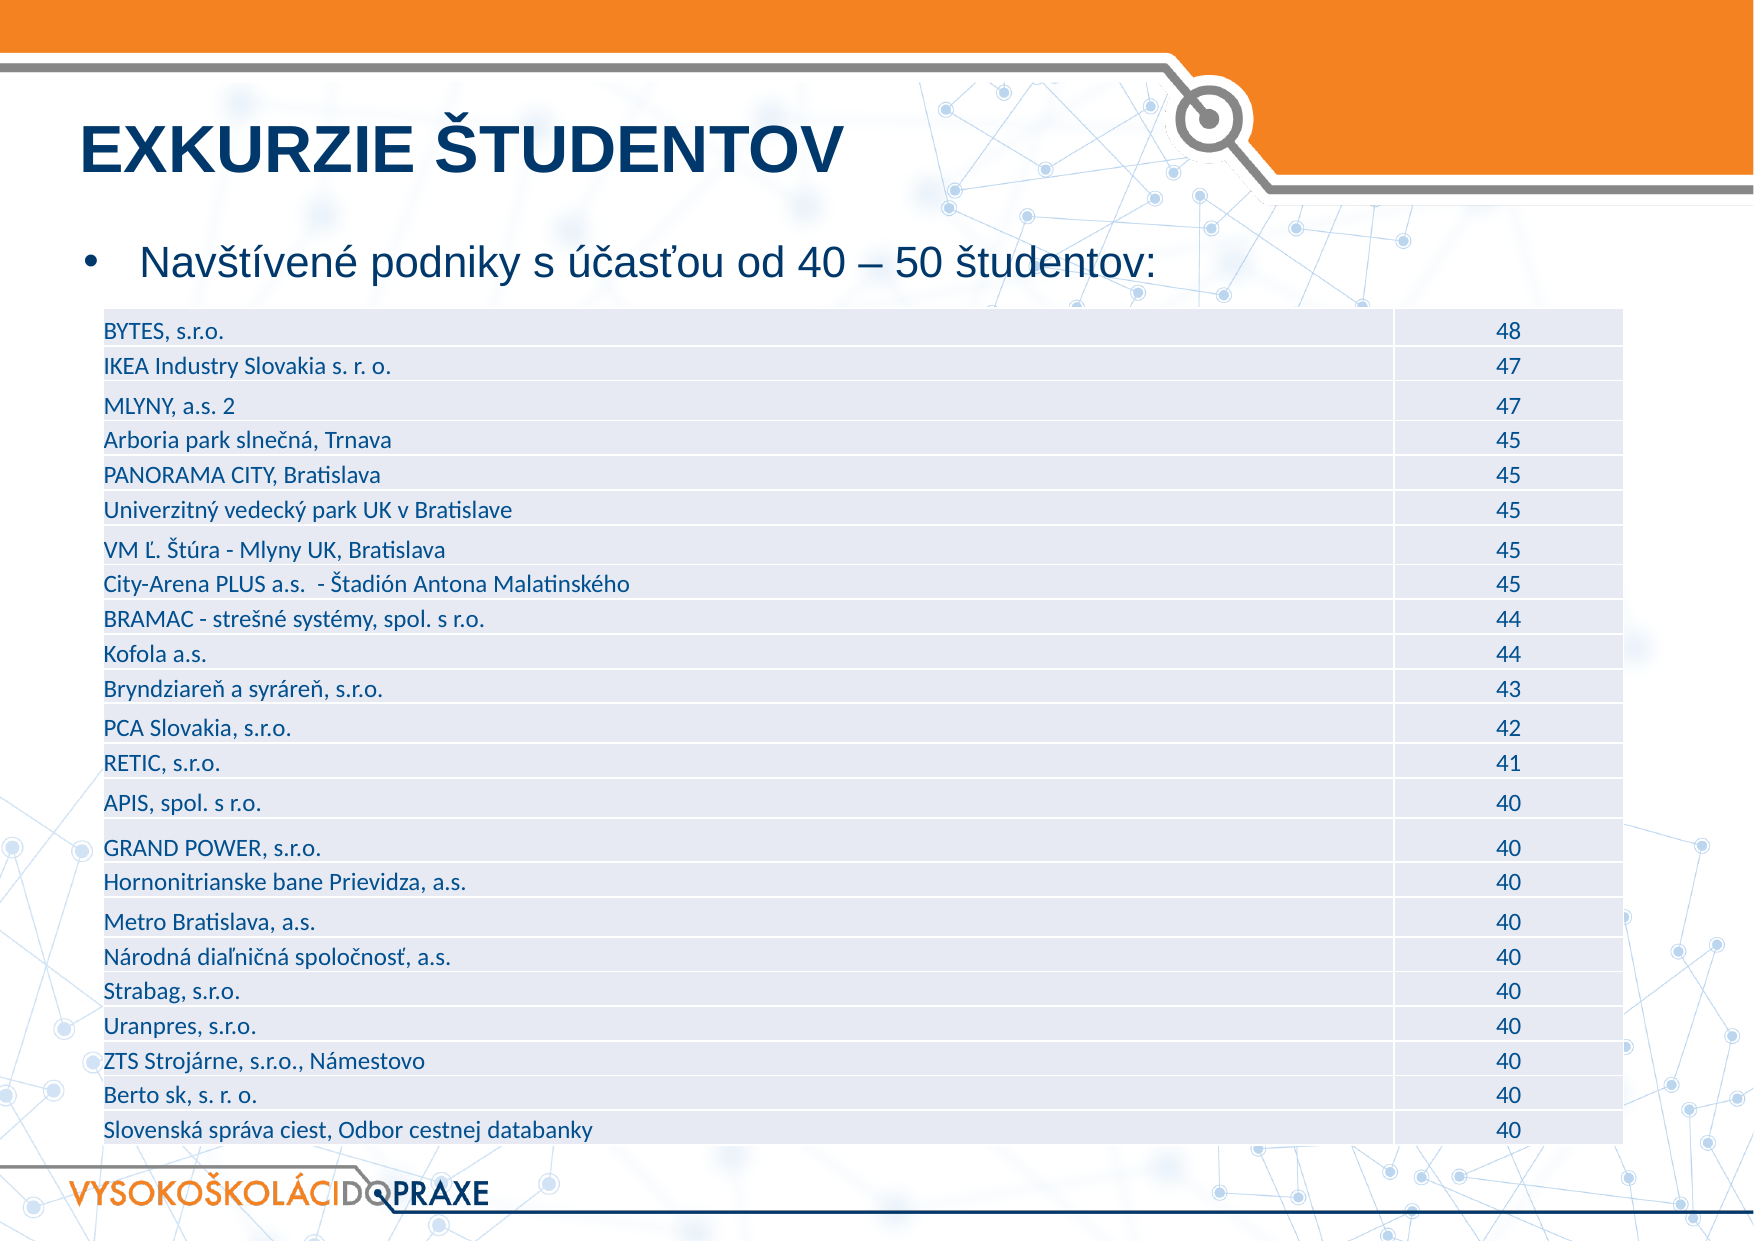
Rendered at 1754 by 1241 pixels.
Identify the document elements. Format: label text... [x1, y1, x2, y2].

table_cell Slovenská správa ciest, Odbor cestnej databanky [104, 1111, 1393, 1144]
table_cell Strabag, s.r.o. [104, 972, 1393, 1005]
table_cell 45 [1395, 565, 1623, 598]
text_box Navštívené podniky s účasťou od 40 – 50 študentov: [66, 225, 1176, 295]
table_cell 40 [1395, 819, 1623, 861]
table_cell 47 [1395, 347, 1623, 380]
table_cell Bryndziareň a syráreň, s.r.o. [104, 670, 1393, 702]
table_cell MLYNY, a.s. 2 [104, 381, 1393, 420]
table_header BYTES, s.r.o. [104, 309, 1393, 345]
table_cell City-Arena PLUS a.s. - Štadión Antona Malatinského [104, 565, 1393, 598]
table_cell PCA Slovakia, s.r.o. [104, 704, 1393, 742]
table_cell APIS, spol. s r.o. [104, 779, 1393, 817]
table_cell 40 [1395, 779, 1623, 817]
table_cell 40 [1395, 972, 1623, 1005]
table_cell Uranpres, s.r.o. [104, 1007, 1393, 1040]
table_cell 40 [1395, 1076, 1623, 1109]
table_cell 45 [1395, 526, 1623, 564]
table_cell 45 [1395, 421, 1623, 454]
table_cell IKEA Industry Slovakia s. r. o. [104, 347, 1393, 380]
table_cell Hornonitrianske bane Prievidza, a.s. [104, 863, 1393, 896]
table_cell 40 [1395, 1111, 1623, 1144]
table_cell GRAND POWER, s.r.o. [104, 819, 1393, 861]
table_cell 43 [1395, 670, 1623, 702]
table_cell 40 [1395, 863, 1623, 896]
table_cell ZTS Strojárne, s.r.o., Námestovo [104, 1042, 1393, 1075]
table_cell 40 [1395, 1007, 1623, 1040]
table_cell 40 [1395, 898, 1623, 936]
picture [0, 0, 1754, 1241]
table_cell Univerzitný vedecký park UK v Bratislave [104, 491, 1393, 524]
table_cell Metro Bratislava, a.s. [104, 898, 1393, 936]
table_cell 40 [1395, 938, 1623, 971]
table_cell 45 [1395, 456, 1623, 489]
table_cell Berto sk, s. r. o. [104, 1076, 1393, 1109]
table_cell 44 [1395, 600, 1623, 633]
table_cell RETIC, s.r.o. [104, 744, 1393, 777]
table_cell 42 [1395, 704, 1623, 742]
table_cell Národná diaľničná spoločnosť, a.s. [104, 938, 1393, 971]
table_cell PANORAMA CITY, Bratislava [104, 456, 1393, 489]
table_header 48 [1395, 309, 1623, 345]
table_cell 45 [1395, 491, 1623, 524]
table_cell Arboria park slnečná, Trnava [104, 421, 1393, 454]
table_cell 41 [1395, 744, 1623, 777]
table_cell 40 [1395, 1042, 1623, 1075]
table_cell 44 [1395, 635, 1623, 668]
table_cell 47 [1395, 381, 1623, 420]
title EXKURZIE ŠTUDENTOV [62, 66, 1278, 226]
table_cell VM Ľ. Štúra - Mlyny UK, Bratislava [104, 526, 1393, 564]
table_cell Kofola a.s. [104, 635, 1393, 668]
table_cell BRAMAC - strešné systémy, spol. s r.o. [104, 600, 1393, 633]
